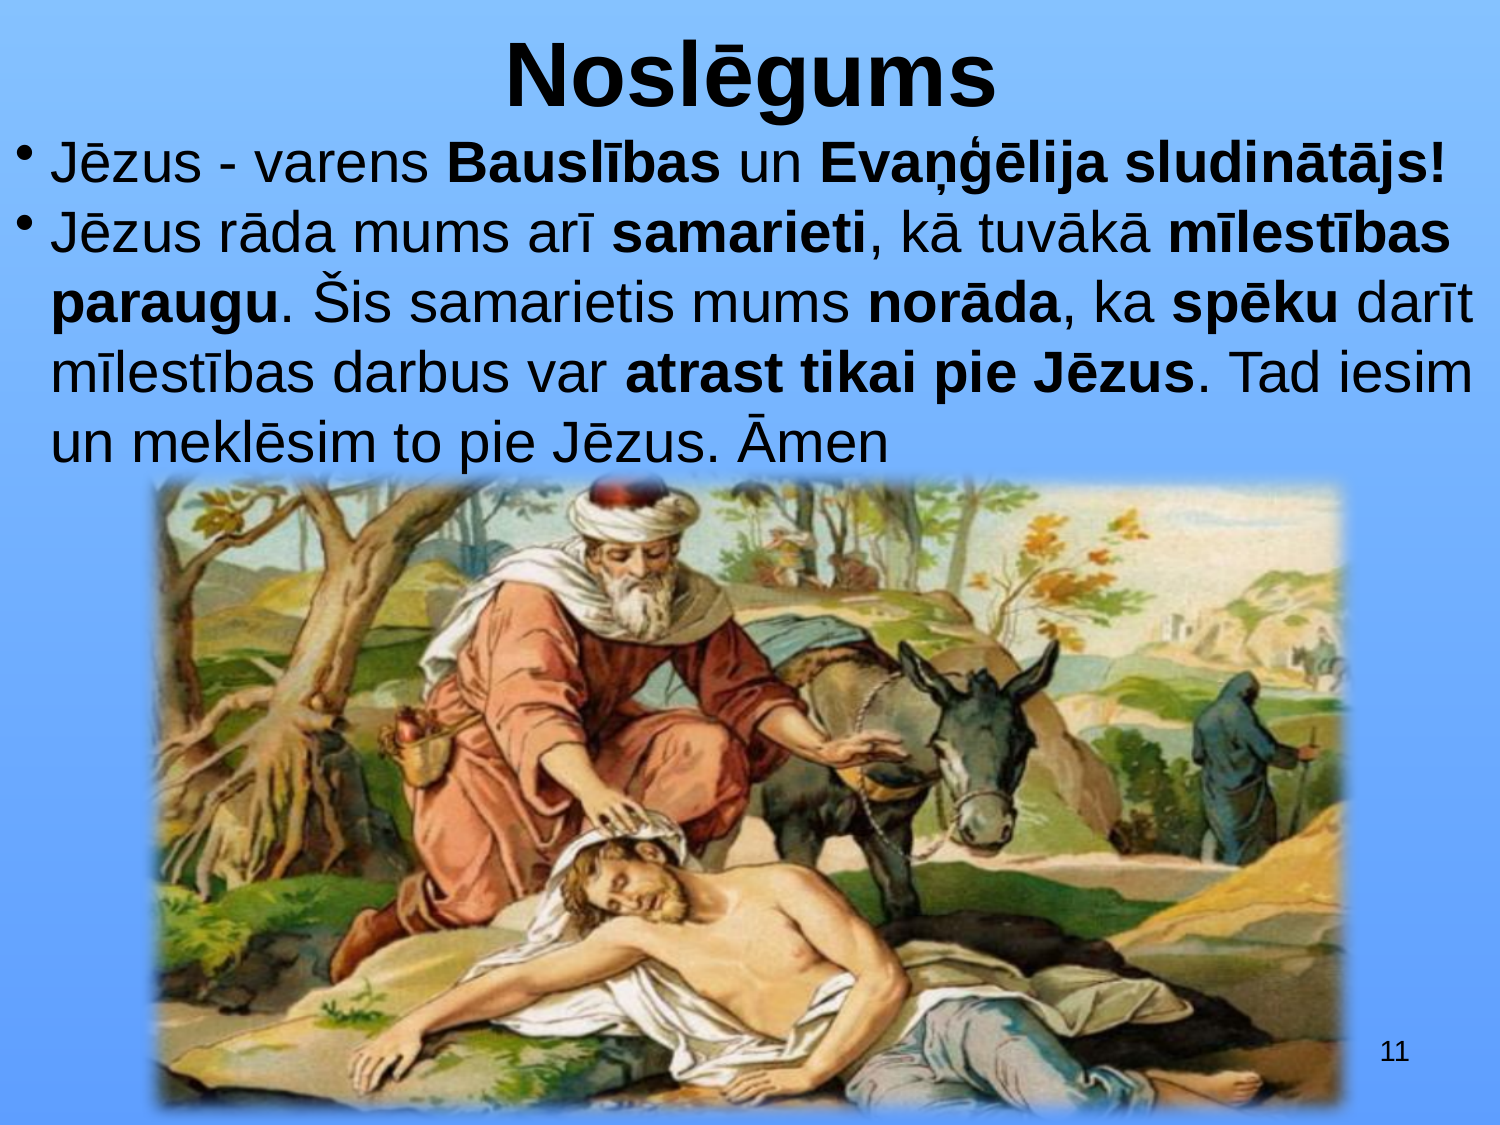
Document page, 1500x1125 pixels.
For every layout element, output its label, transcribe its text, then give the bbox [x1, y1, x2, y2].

title Noslēgums [76, 0, 1428, 117]
text_box Jēzus - varens Bauslības un Evaņģēlija sludinātājs! Jēzus rāda mums arī samarieti, kā tuvākā mīlestības paraugu. Šis samarietis mums norāda, ka spēku darīt mīlestības darbus var atrast tikai pie Jēzus. Tad iesim un meklēsim to pie Jēzus. Āmen [0, 117, 1500, 482]
slide_number 11 [1363, 1024, 1426, 1103]
picture [140, 466, 1360, 1125]
